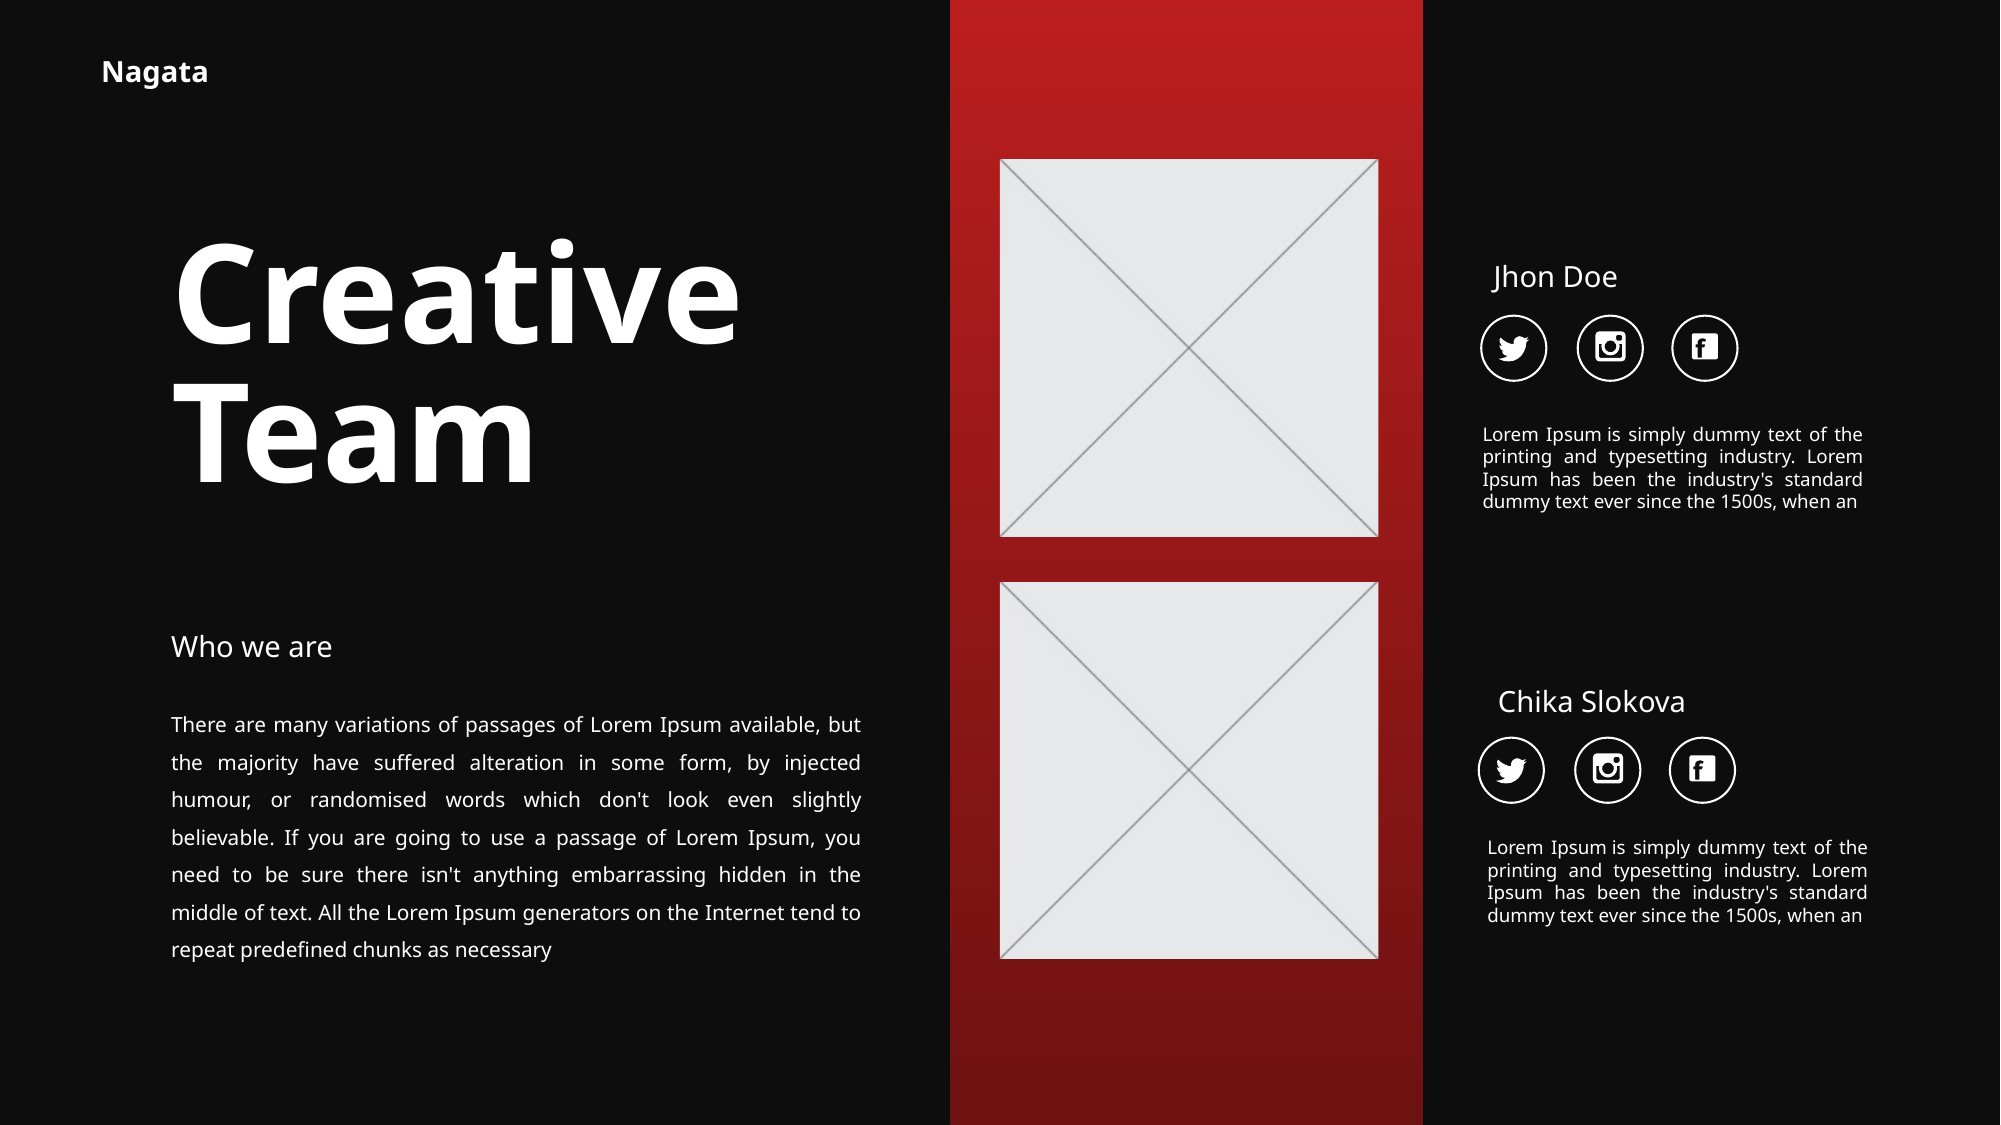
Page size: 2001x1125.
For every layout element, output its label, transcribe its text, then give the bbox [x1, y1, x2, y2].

text_box [1480, 314, 1548, 382]
text_box Jhon Doe [1478, 254, 1765, 297]
text_box [949, 0, 1424, 1125]
text_box [1574, 736, 1642, 804]
text_box [1576, 314, 1644, 382]
picture [999, 159, 1379, 537]
text_box [1668, 736, 1737, 804]
text_box Who we are [156, 620, 876, 671]
text_box There are many variations of passages of Lorem Ipsum available, but the majority have suffered alteration in some form, by injected humour, or randomised words which don't look even slightly believable. If you are going to use a passage of Lorem Ipsum, you need to be sure there isn't anything embarrassing hidden in the middle of text. All the Lorem Ipsum generators on the Internet tend to repeat predefined chunks as necessary [156, 692, 876, 970]
picture [999, 582, 1379, 959]
text_box Lorem Ipsum is simply dummy text of the printing and typesetting industry. Lorem Ipsum has been the industry's standard dummy text ever since the 1500s, when an [1472, 828, 1883, 934]
text_box Chika Slokova [1482, 679, 1769, 722]
text_box [1671, 314, 1739, 382]
text_box Nagata [86, 46, 275, 96]
text_box [1477, 736, 1545, 804]
text_box Creative [156, 198, 870, 337]
text_box Team [156, 337, 870, 518]
text_box Lorem Ipsum is simply dummy text of the printing and typesetting industry. Lorem Ipsum has been the industry's standard dummy text ever since the 1500s, when an [1467, 415, 1878, 521]
